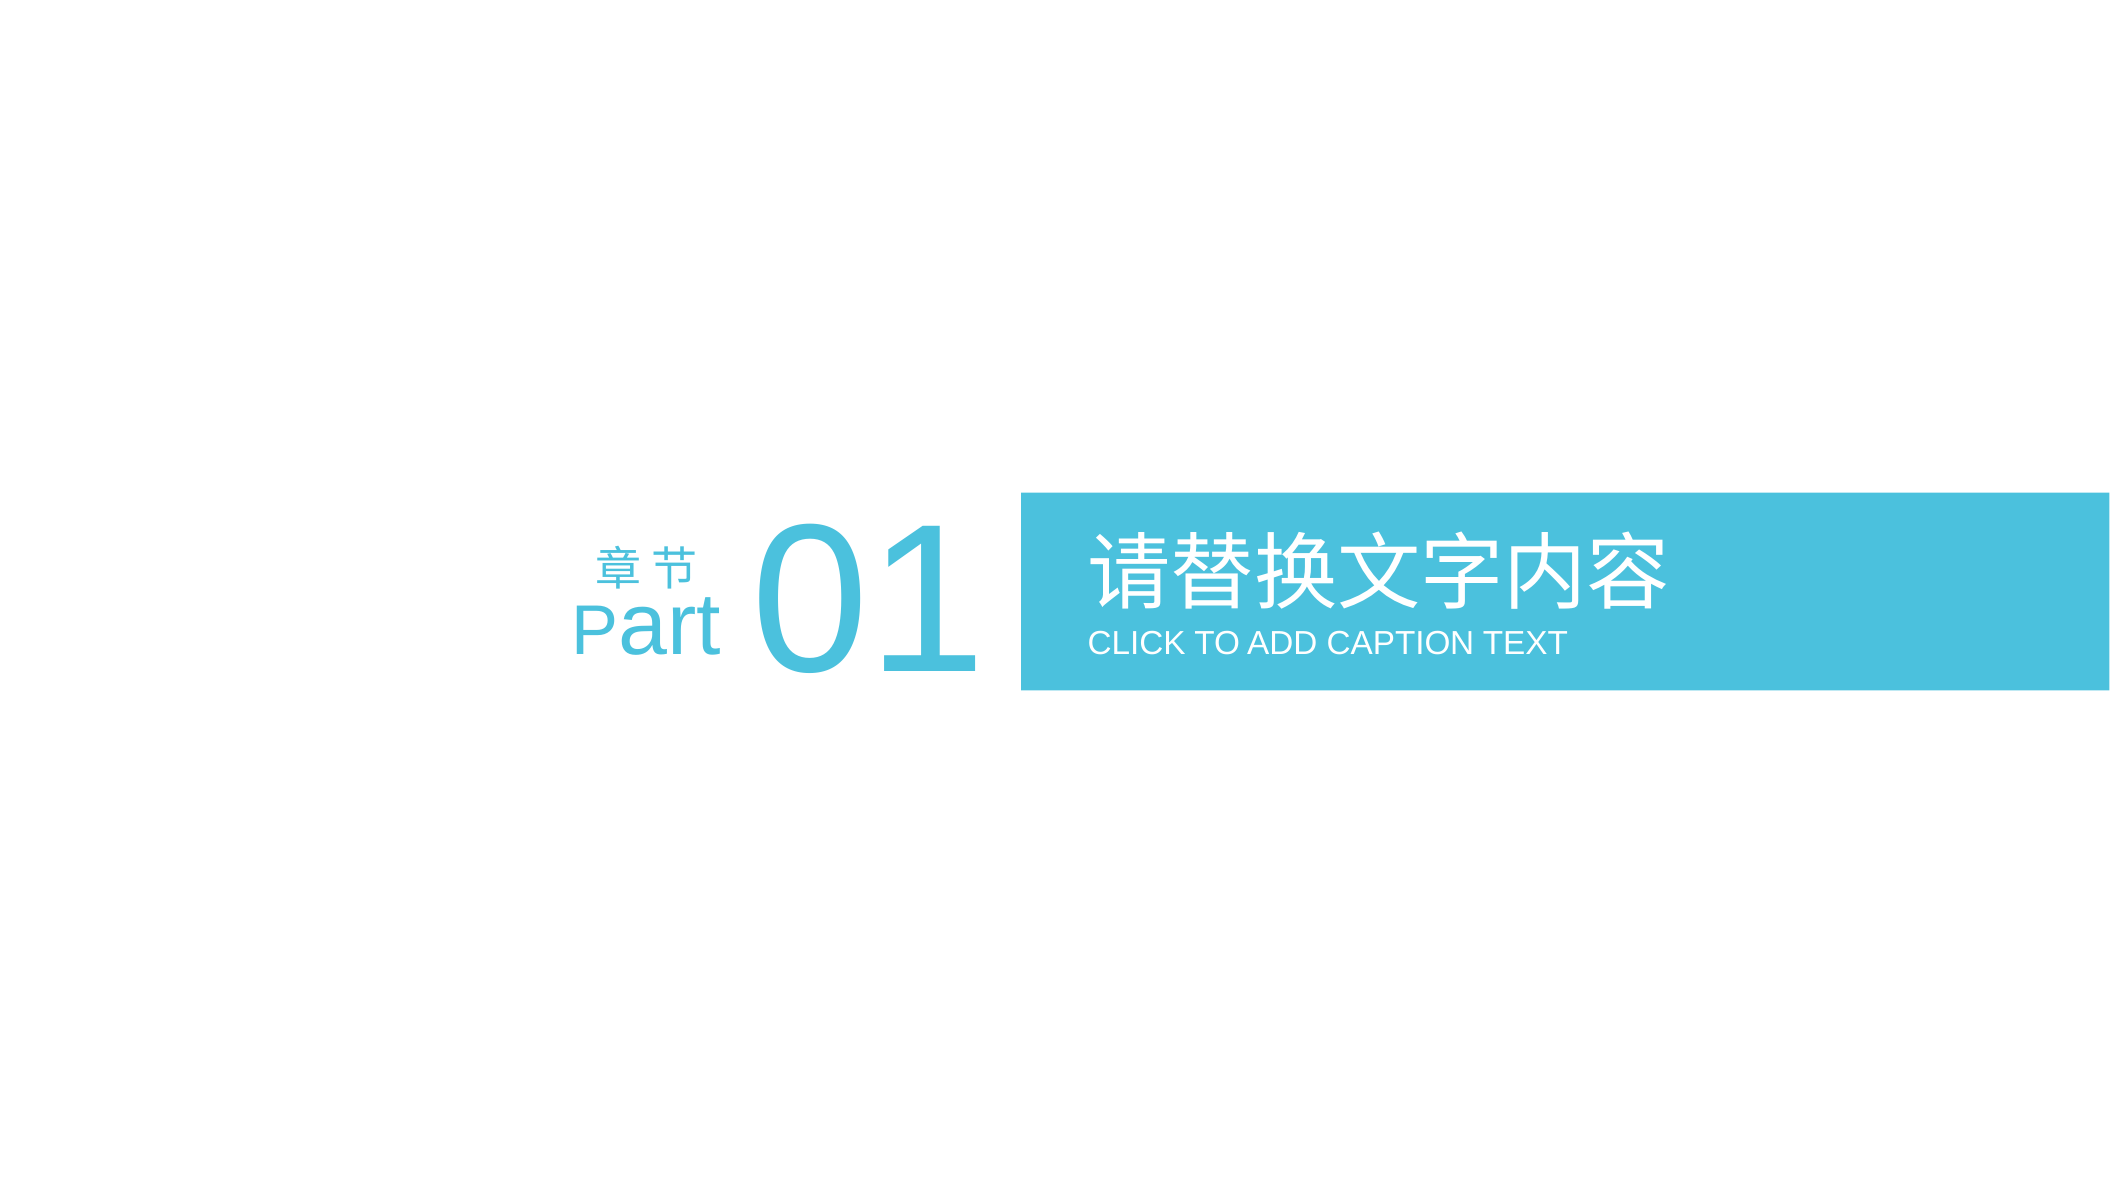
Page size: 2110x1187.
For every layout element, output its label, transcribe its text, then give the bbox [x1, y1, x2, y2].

text_box Part [571, 566, 722, 673]
text_box CLICK TO ADD CAPTION TEXT [1087, 625, 1787, 662]
text_box 请替换文字内容 [1087, 530, 1787, 621]
text_box 章 节 [595, 539, 698, 595]
text_box [1021, 492, 2110, 691]
text_box 01 [751, 460, 986, 714]
